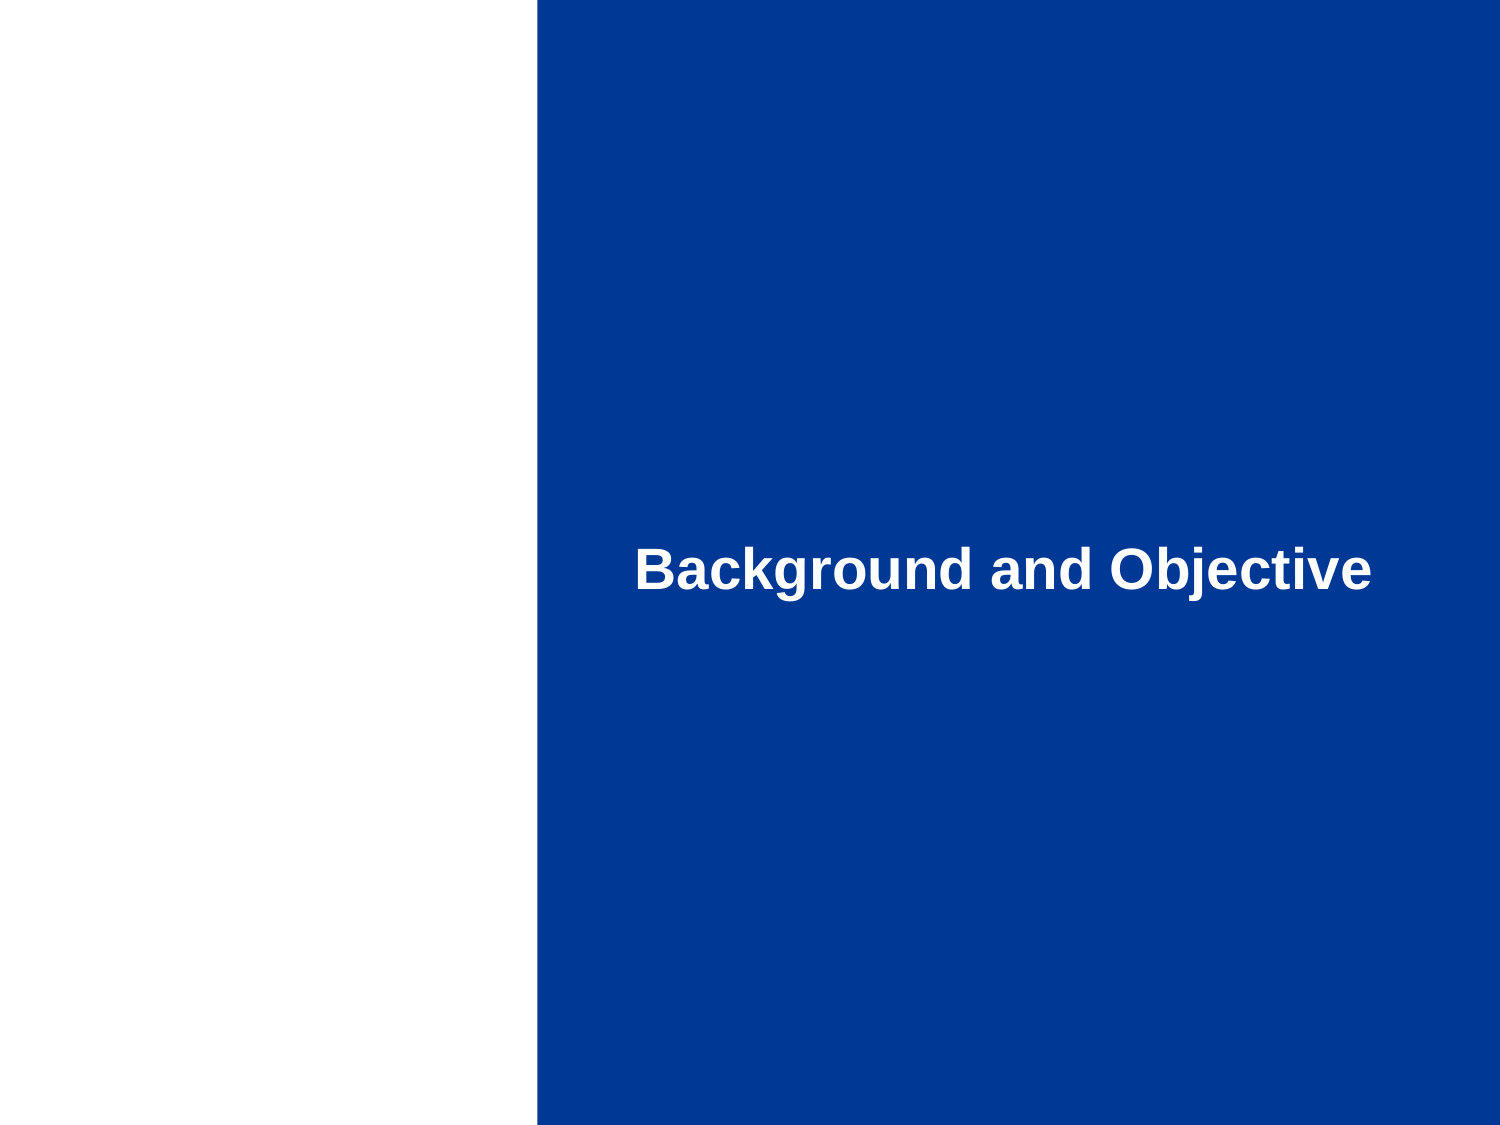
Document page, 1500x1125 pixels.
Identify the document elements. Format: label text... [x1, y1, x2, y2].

text_box Background and Objective [602, 523, 1438, 609]
text_box [0, 0, 539, 1125]
text_box [539, 0, 1500, 1125]
